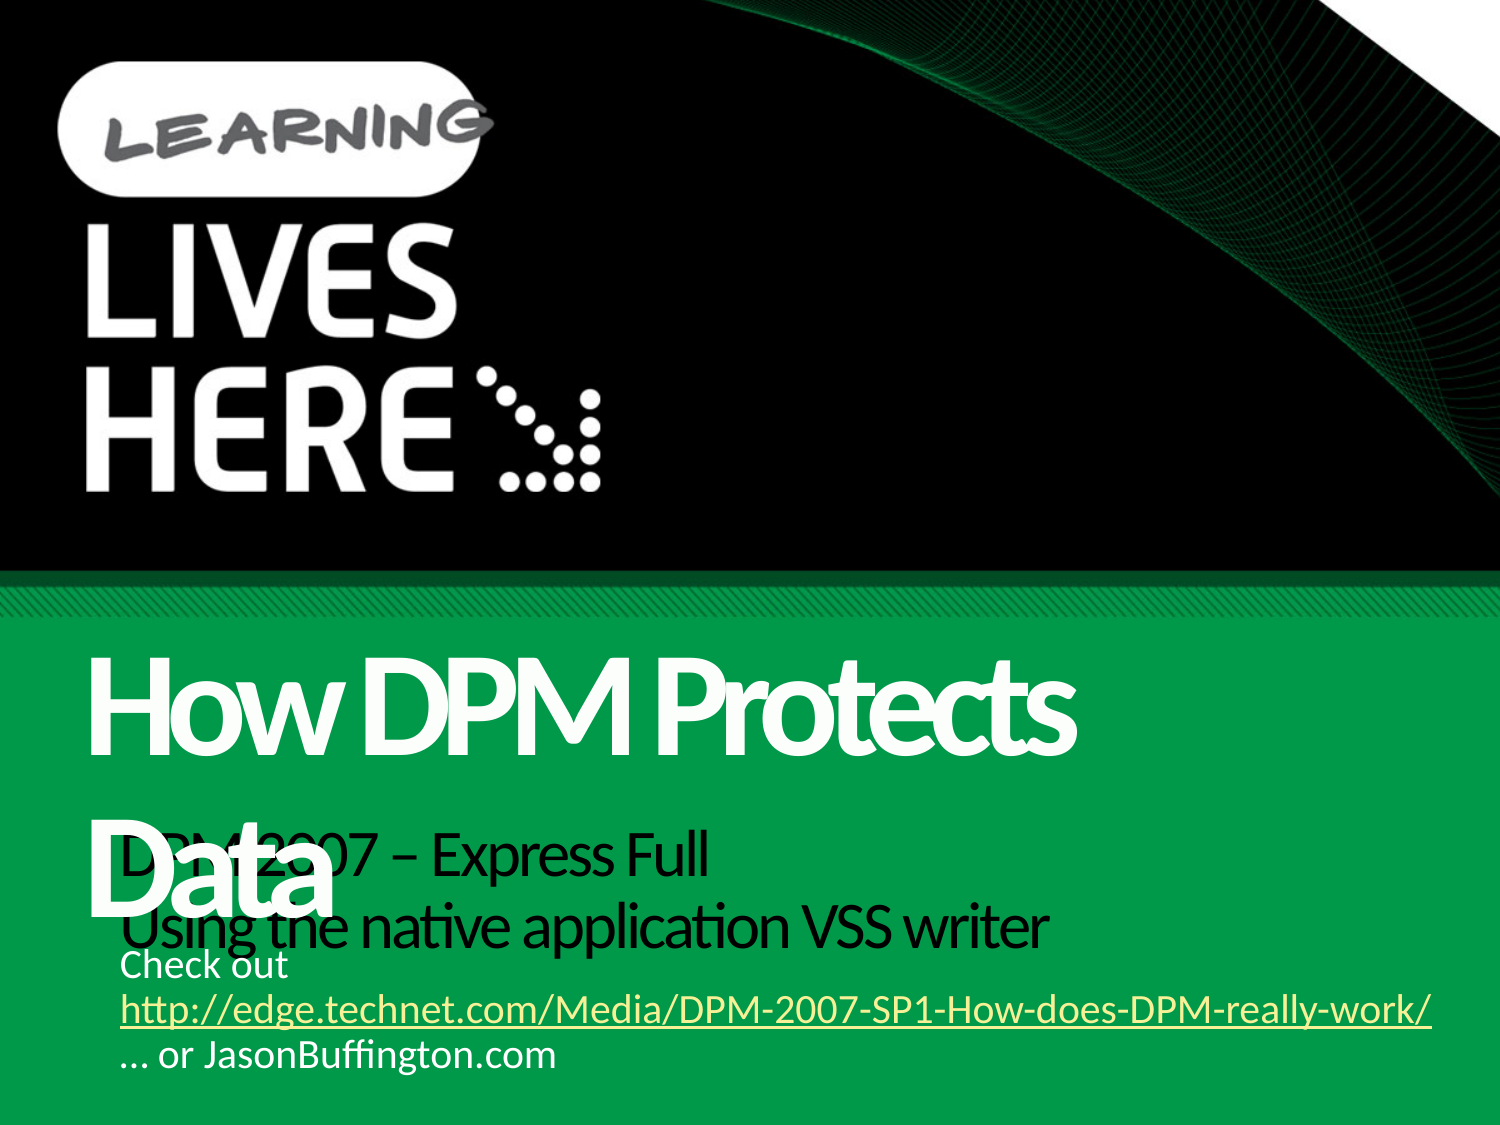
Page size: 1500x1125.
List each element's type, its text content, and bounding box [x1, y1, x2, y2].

list How DPM Protects Data [83, 625, 1344, 800]
subtitle Check out http://edge.technet.com/Media/DPM-2007-SP1-How-does-DPM-really-work/ … or JasonBuffington.com [119, 942, 1500, 1019]
picture [0, 0, 1500, 1125]
title DPM 2007 – Express Full Using the native application VSS writer [119, 818, 1375, 942]
